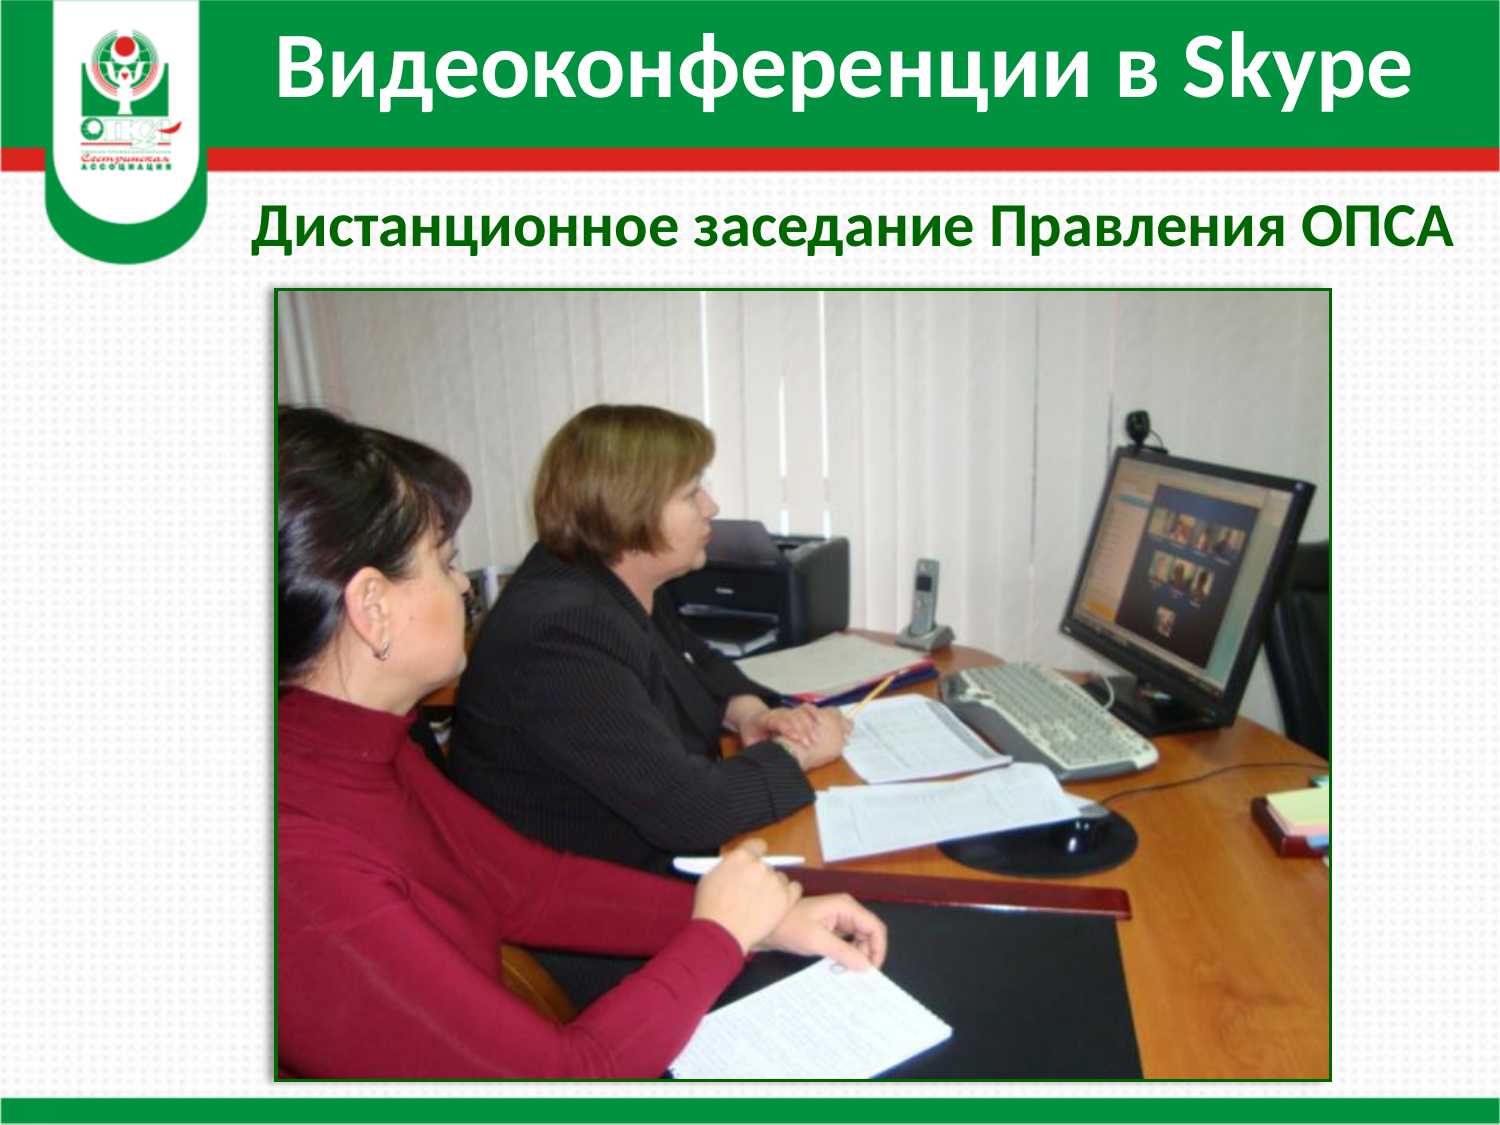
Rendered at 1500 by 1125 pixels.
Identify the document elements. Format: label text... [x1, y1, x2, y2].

text_box Дистанционное заседание Правления ОПСА [218, 176, 1489, 266]
picture [0, 0, 1500, 1125]
text_box Видеоконференции в Skype [206, 0, 1483, 124]
